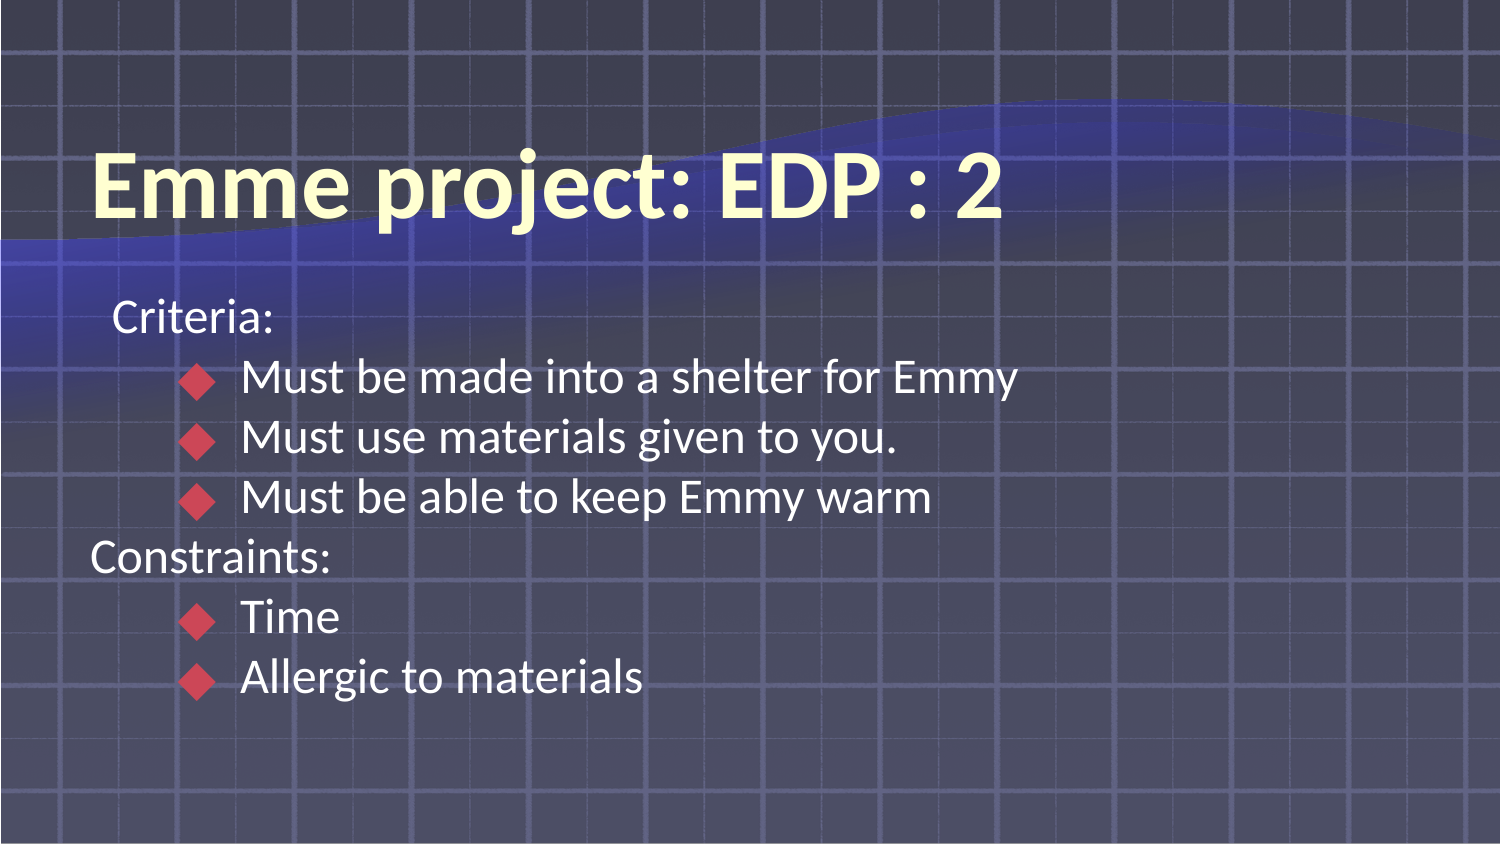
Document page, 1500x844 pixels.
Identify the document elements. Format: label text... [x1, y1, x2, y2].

picture [0, 0, 1500, 844]
list Criteria: Must be made into a shelter for Emmy Must use materials given to you. Must be able to keep Emmy warm Constraints: Time Allergic to materials [75, 268, 1425, 775]
title Emme project: EDP : 2 [75, 65, 1425, 254]
